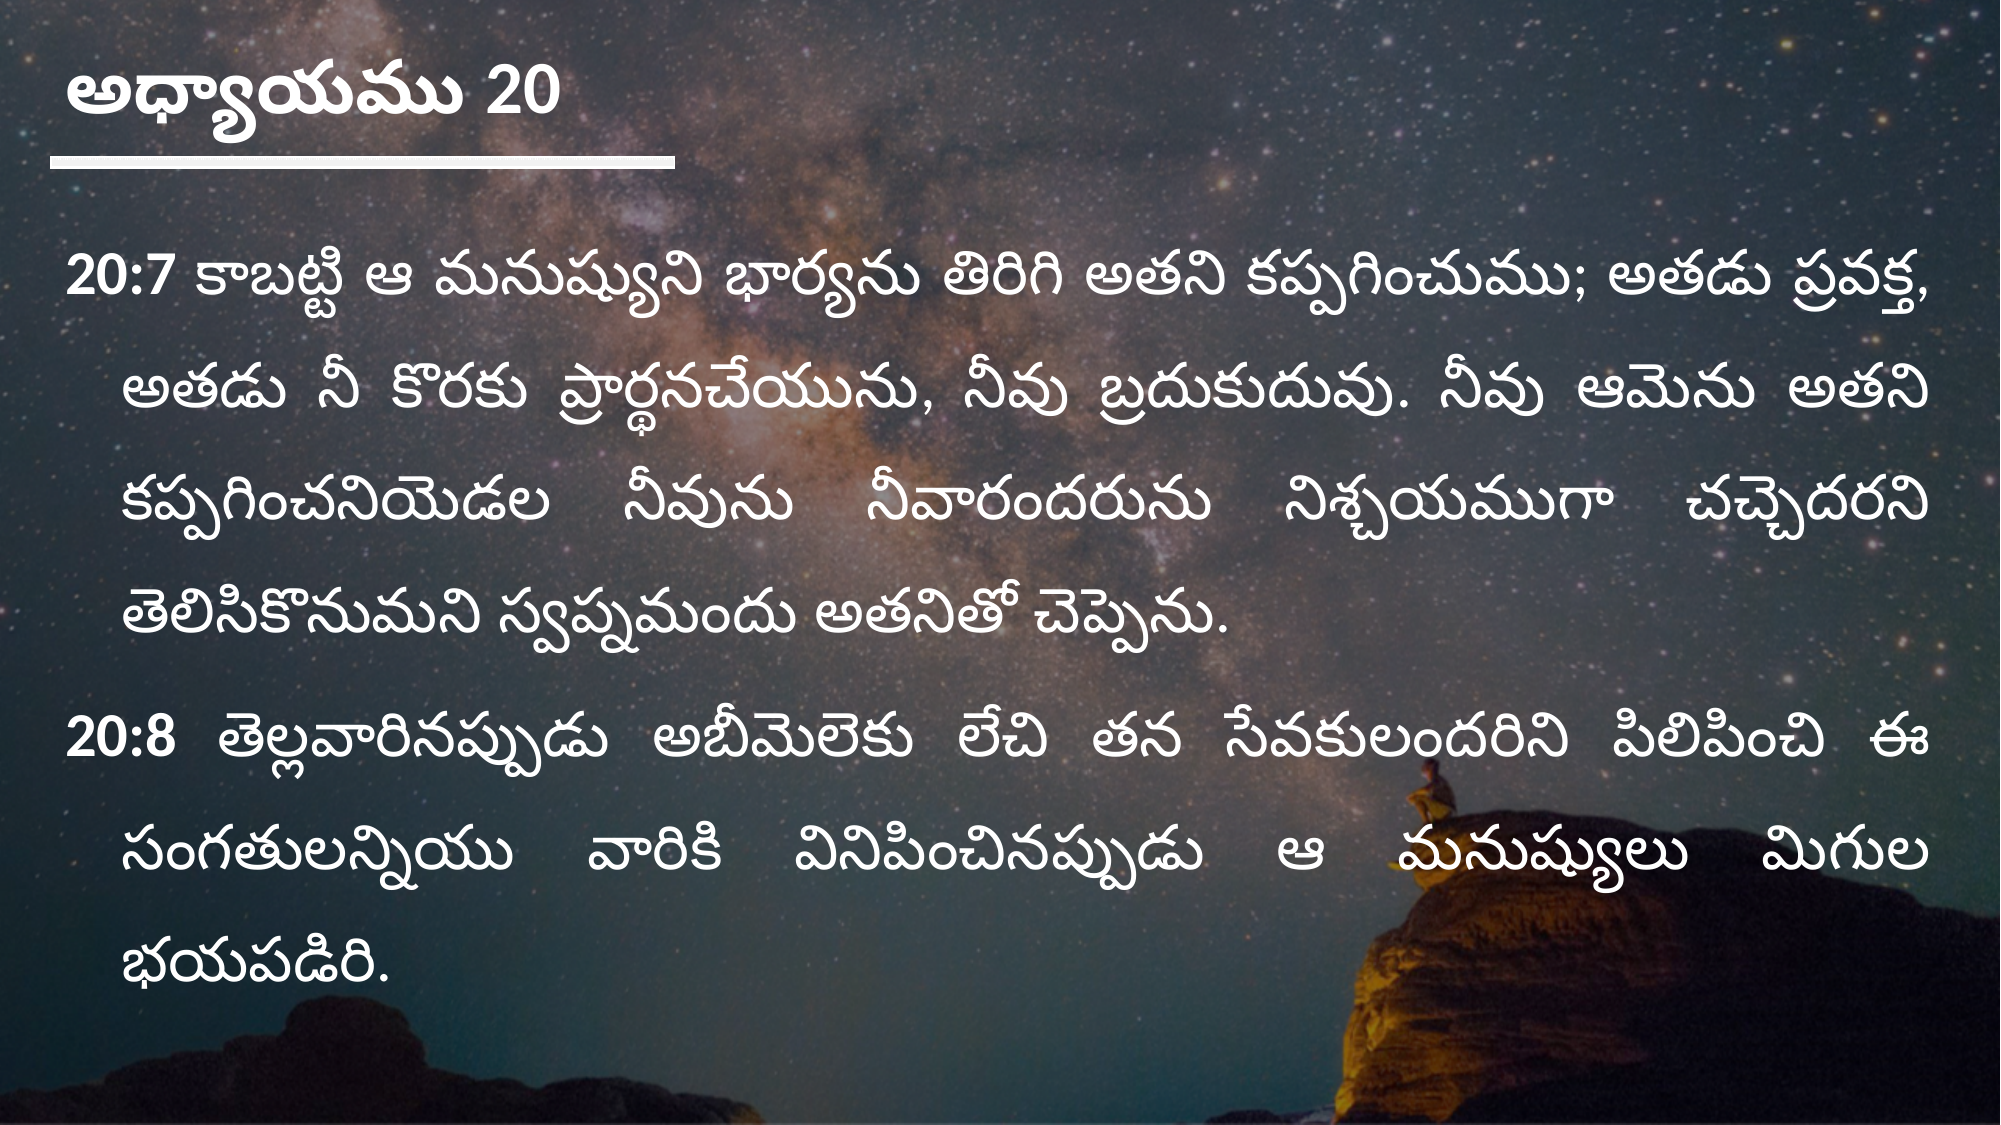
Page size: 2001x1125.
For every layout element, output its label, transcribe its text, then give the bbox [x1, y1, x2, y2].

title అధ్యాయము 20 [50, 0, 1925, 167]
list 20:7 కాబట్టి ఆ మనుష్యుని భార్యను తిరిగి అతని కప్పగించుము; అతడు ప్రవక్త, అతడు నీ కొరకు ప్రార్థనచేయును, నీవు బ్రదుకుదువు. నీవు ఆమెను అతని కప్పగించనియెడల నీవును నీవారందరును నిశ్చయముగా చచ్చెదరని తెలిసికొనుమని స్వప్నమందు అతనితో చెప్పెను. 20:8 తెల్లవారినప్పుడు అబీమెలెకు లేచి తన సేవకులందరిని పిలిపించి ఈ సంగతులన్నియు వారికి వినిపించినప్పుడు ఆ మనుష్యులు మిగుల భయపడిరి. [50, 187, 1946, 1063]
picture [0, 0, 2000, 1125]
